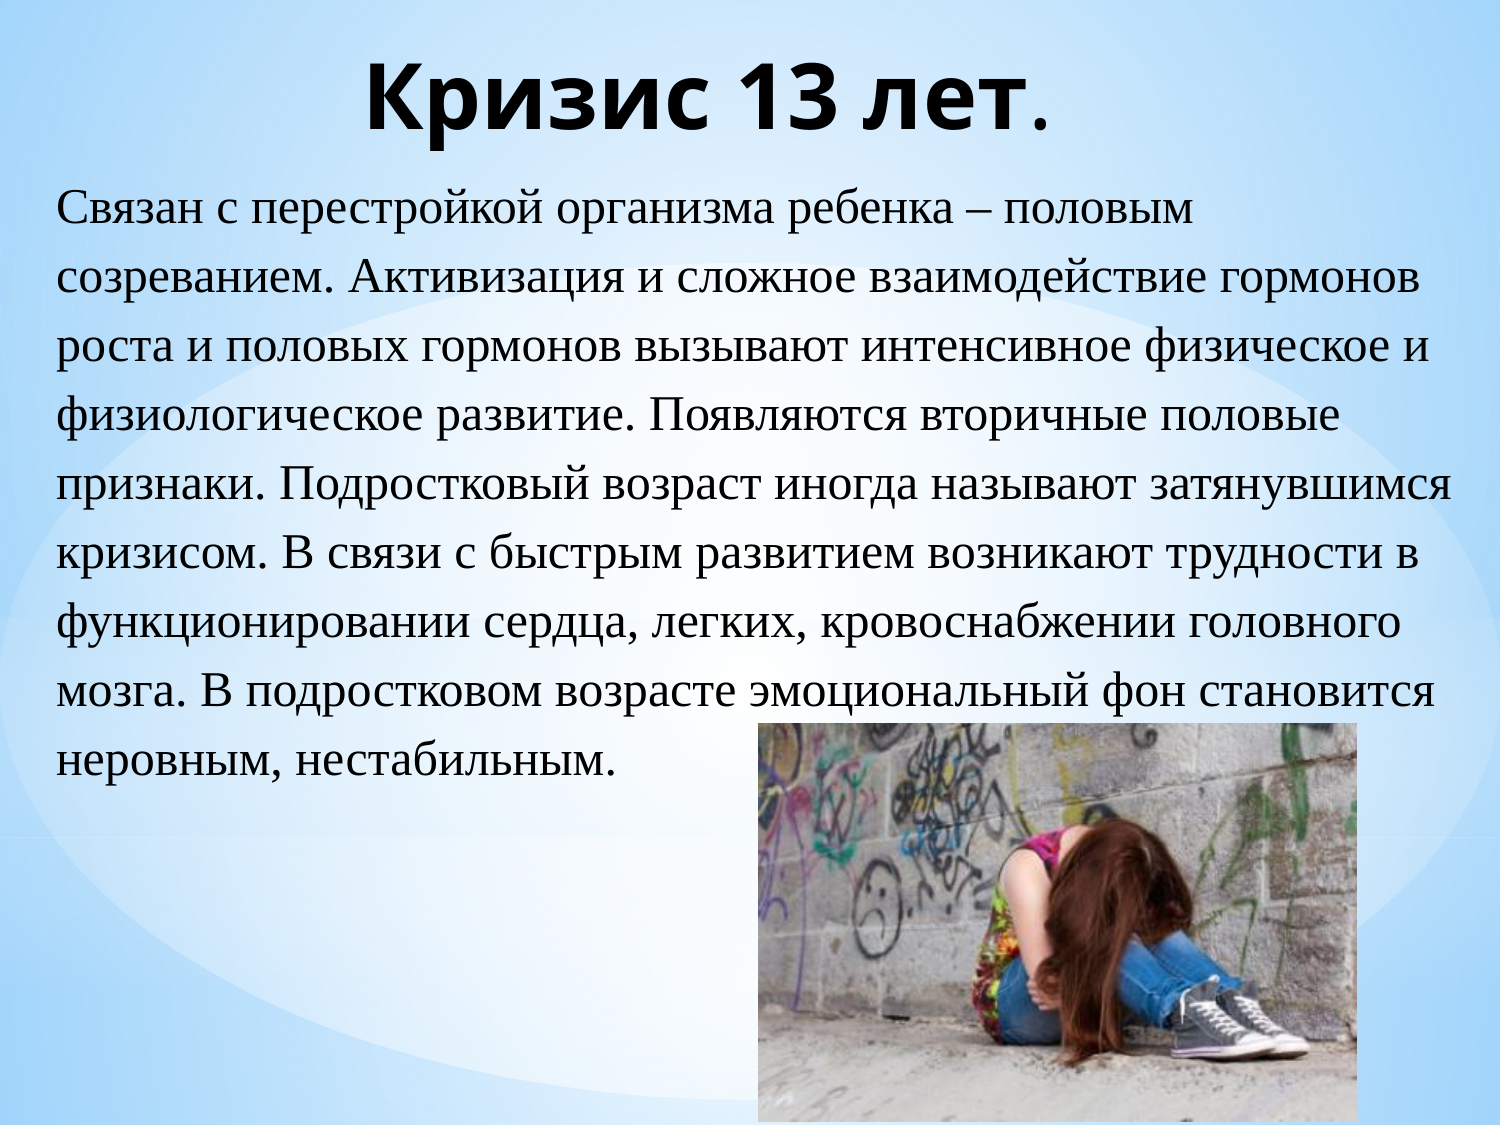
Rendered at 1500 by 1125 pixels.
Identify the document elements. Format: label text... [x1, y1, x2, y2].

picture [758, 723, 1357, 1123]
text_box Кризис 13 лет. [347, 30, 1092, 156]
text_box Связан с перестройкой организма ребенка – половым созреванием. Активизация и сложное взаимодействие гормонов роста и половых гормонов вызывают интенсивное физическое и физиологическое развитие. Появляются вторичные половые признаки. Подростковый возраст иногда называют затянувшимся кризисом. В связи с быстрым развитием возникают трудности в функционировании сердца, легких, кровоснабжении головного мозга. В подростковом возрасте эмоциональный фон становится неровным, нестабильным. [41, 157, 1483, 793]
